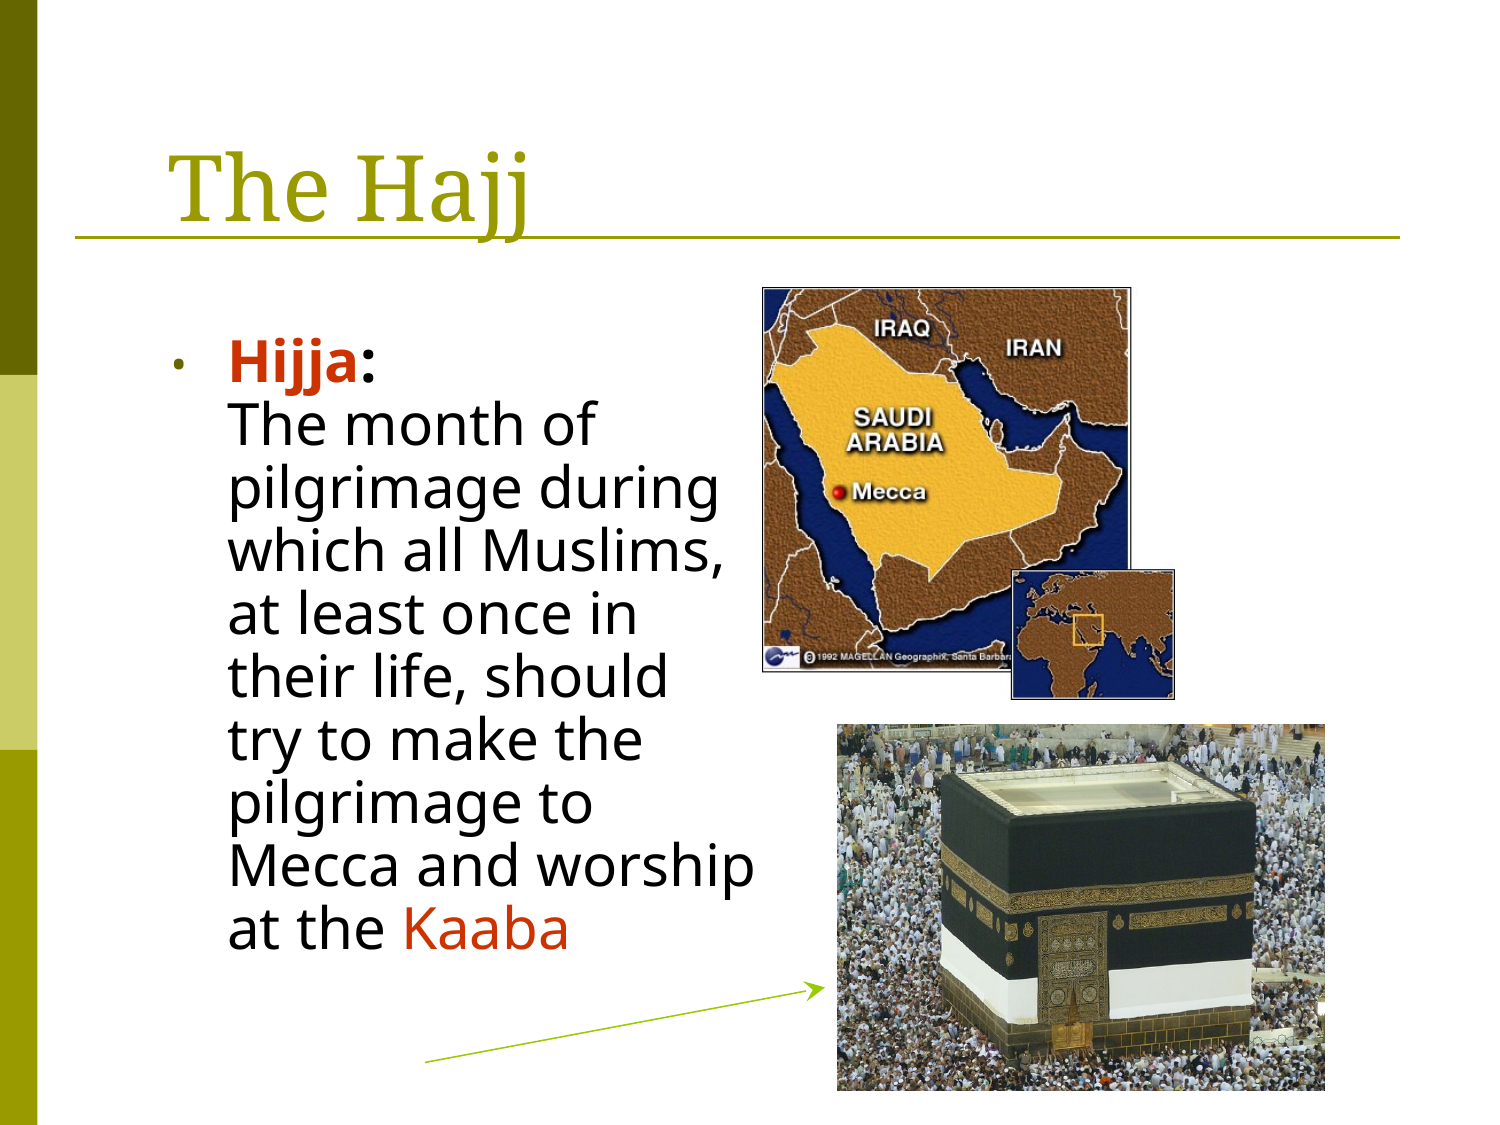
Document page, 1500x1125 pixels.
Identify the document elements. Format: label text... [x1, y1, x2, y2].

title The Hajj [152, 15, 1328, 248]
picture [762, 287, 1175, 700]
picture [837, 724, 1326, 1091]
list Hijja: The month of pilgrimage during which all Muslims, at least once in their life, should try to make the pilgrimage to Mecca and worship at the Kaaba [155, 324, 772, 1000]
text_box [424, 987, 826, 1063]
